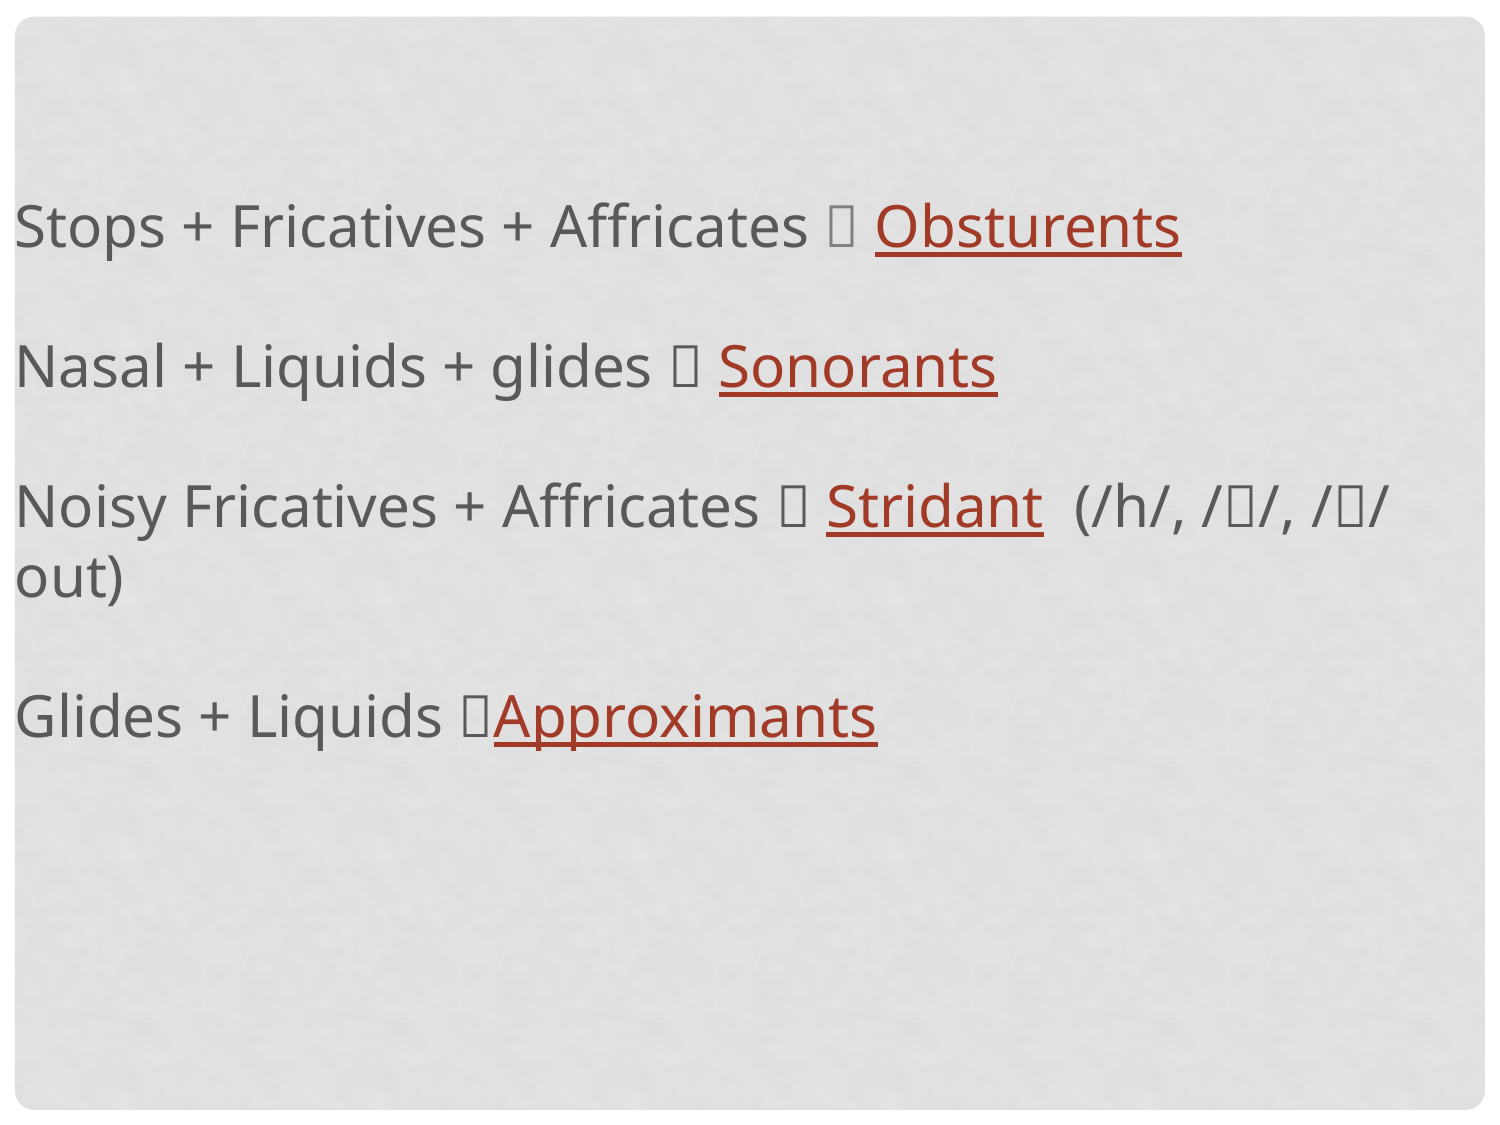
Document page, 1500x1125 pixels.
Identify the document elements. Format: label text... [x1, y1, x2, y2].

text_box Stops + Fricatives + Affricates  Obsturents Nasal + Liquids + glides  Sonorants Noisy Fricatives + Affricates  Stridant (/h/, //, // out) Glides + Liquids Approximants [0, 137, 1483, 892]
